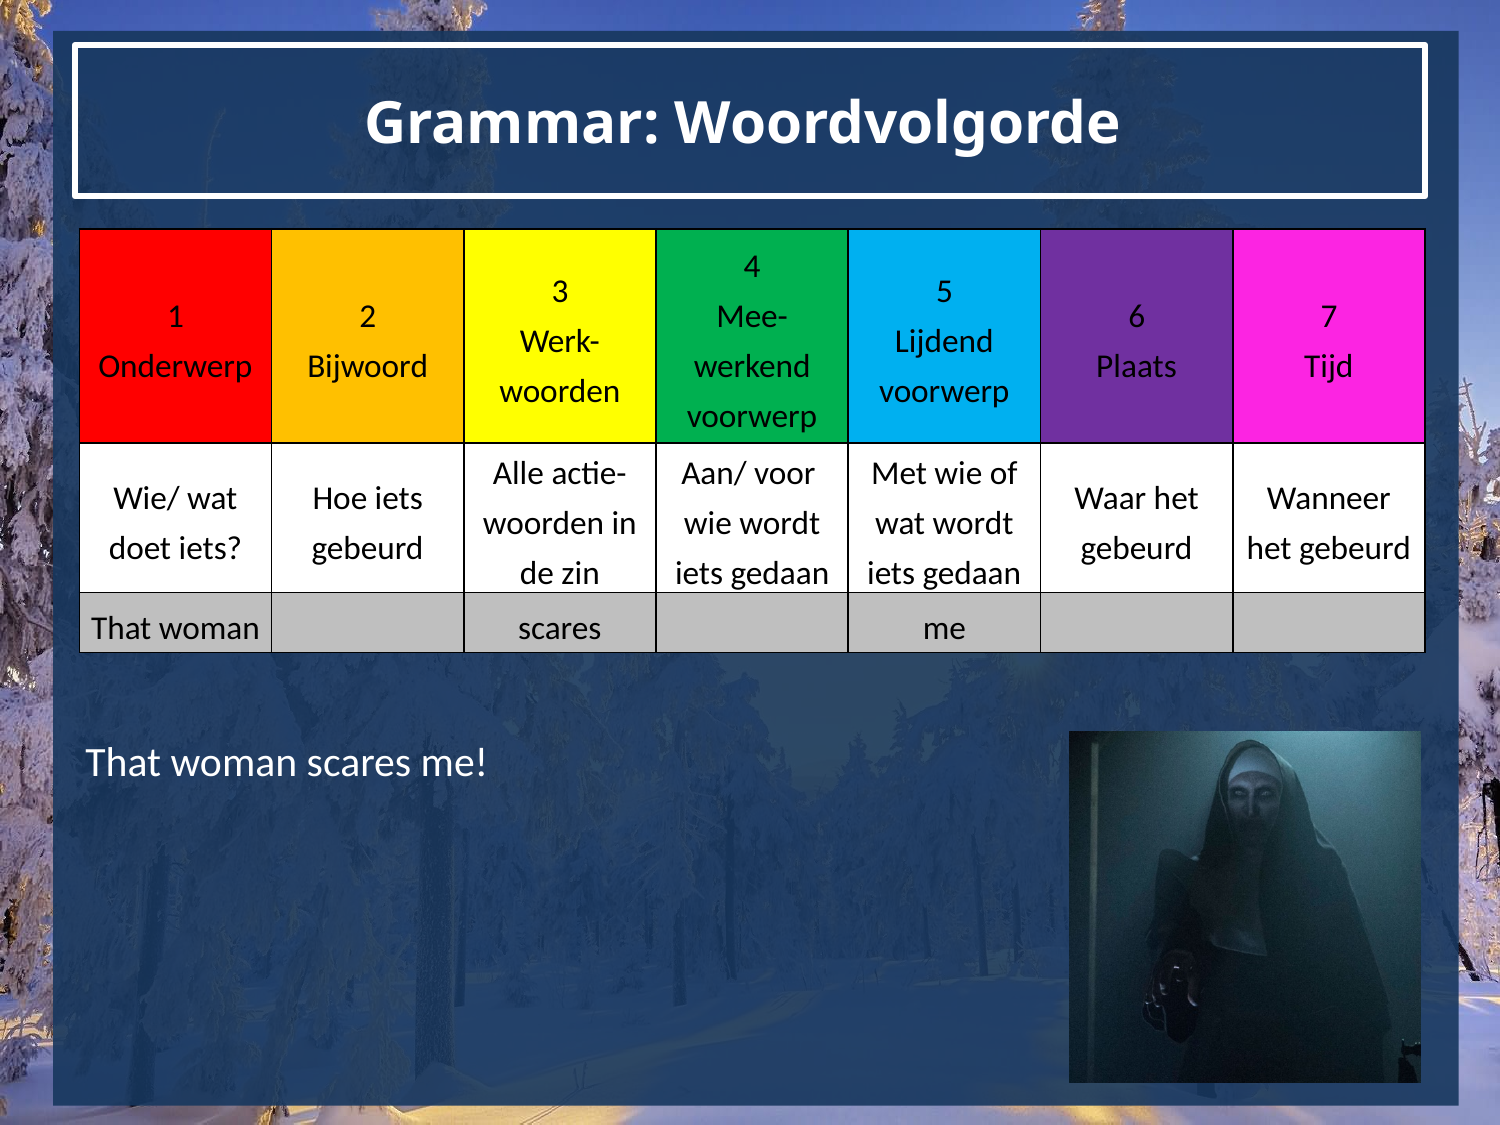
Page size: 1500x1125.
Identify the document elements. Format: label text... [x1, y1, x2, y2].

table_cell Waar het gebeurd [1041, 444, 1232, 592]
table_header 6 Plaats [1041, 230, 1232, 442]
table_header 5 Lijdend voorwerp [849, 230, 1040, 442]
list [70, 231, 1421, 1071]
table_cell Alle actie-woorden in de zin [465, 444, 655, 592]
table_header 3 Werk-woorden [465, 230, 655, 442]
table_cell Met wie of wat wordt iets gedaan [849, 444, 1040, 592]
table_cell scares [465, 593, 655, 652]
table_cell [657, 593, 847, 652]
table_cell me [849, 593, 1040, 652]
picture [0, 0, 1500, 1125]
title Grammar: Woordvolgorde [72, 42, 1428, 199]
table_header 1 Onderwerp [80, 230, 271, 442]
table_cell Wanneer het gebeurd [1234, 444, 1424, 592]
table_cell [1041, 593, 1232, 652]
table_cell Aan/ voor wie wordt iets gedaan [657, 444, 847, 592]
table_header 4 Mee-werkend voorwerp [657, 230, 847, 442]
table_header 7 Tijd [1234, 230, 1424, 442]
table_cell [1234, 593, 1424, 652]
table_cell Hoe iets gebeurd [272, 444, 463, 592]
table_header 2 Bijwoord [272, 230, 463, 442]
table_cell [272, 593, 463, 652]
table_cell That woman [80, 593, 271, 652]
table_cell Wie/ wat doet iets? [80, 444, 271, 592]
text_box That woman scares me! [70, 727, 821, 793]
